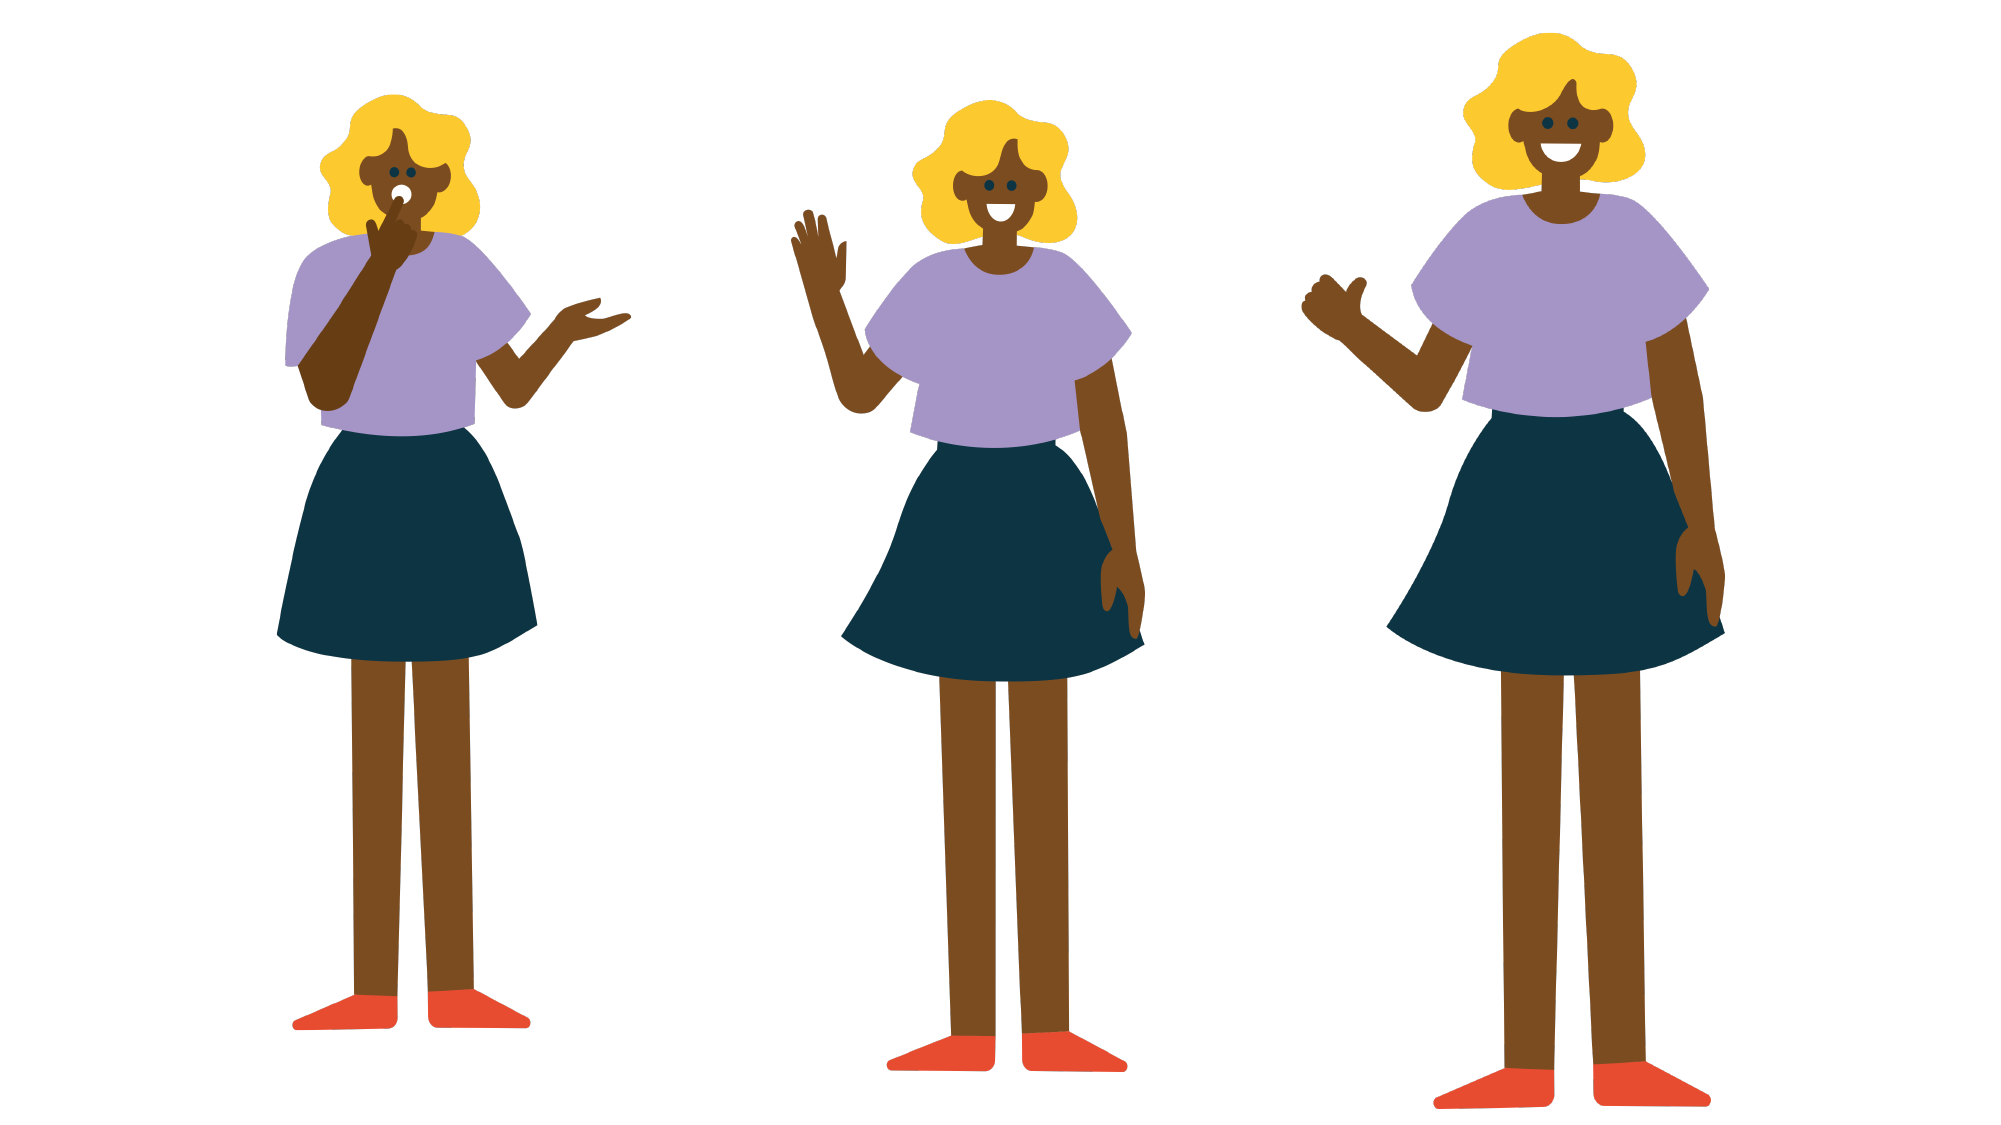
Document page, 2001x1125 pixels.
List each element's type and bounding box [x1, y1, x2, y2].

list [754, 79, 1184, 1095]
picture [231, 79, 649, 1052]
picture [1276, 7, 1769, 1125]
